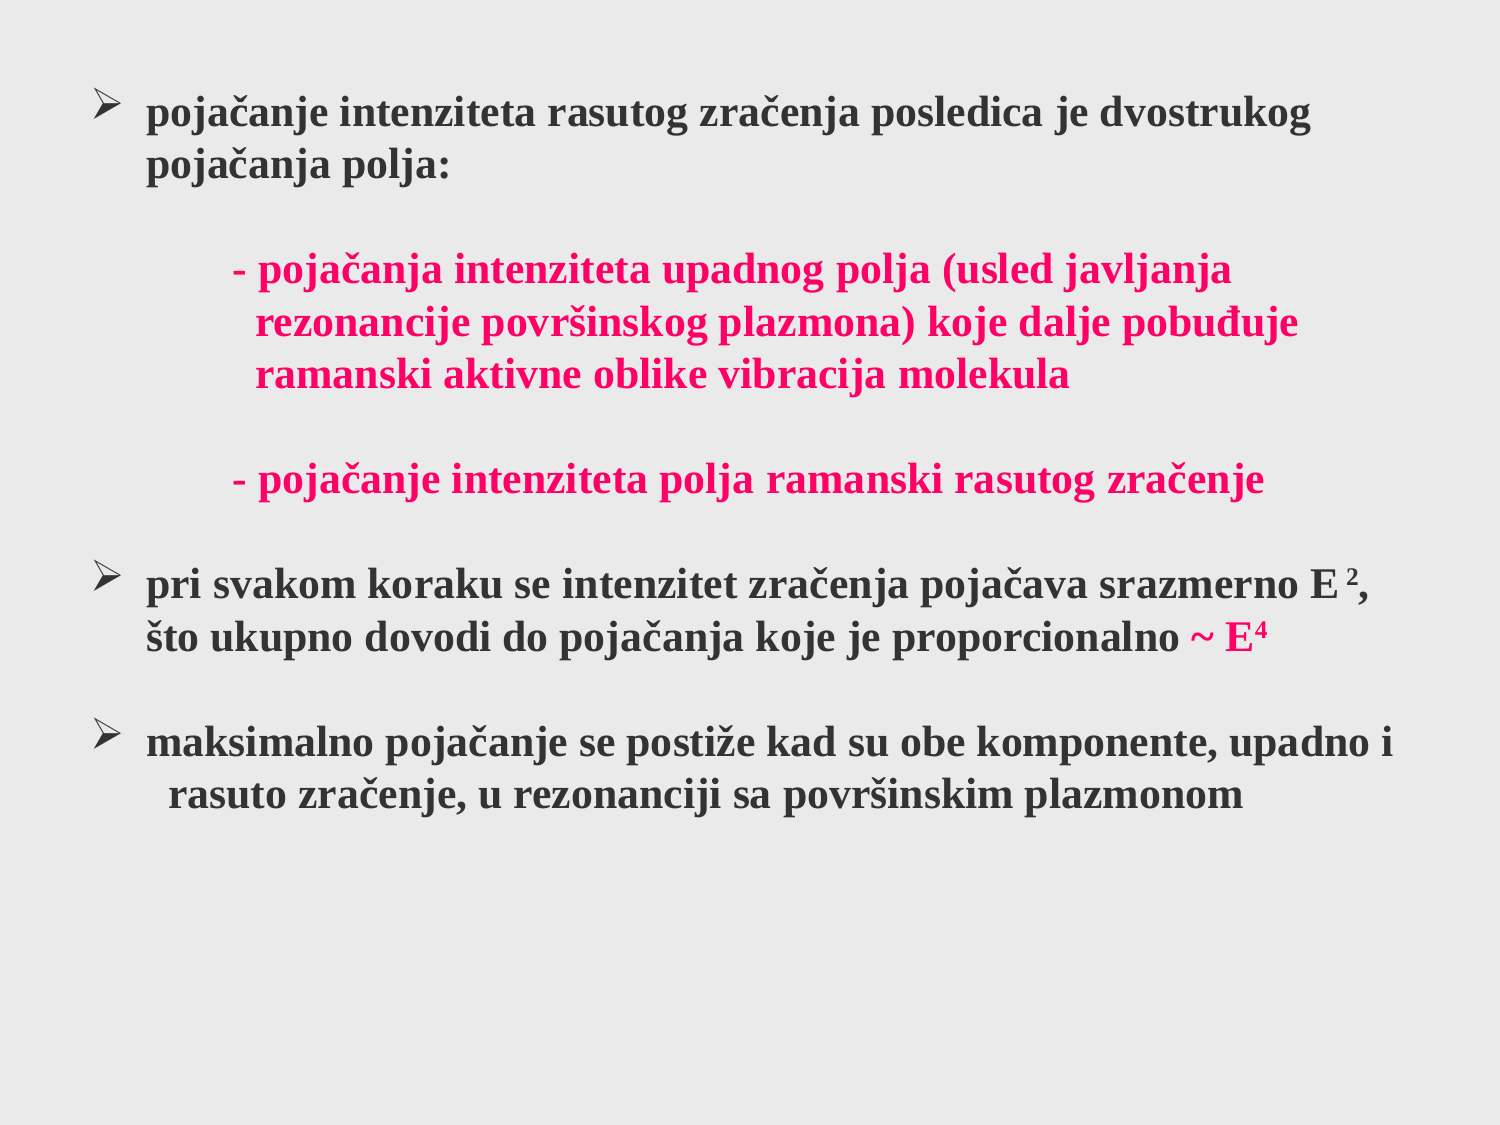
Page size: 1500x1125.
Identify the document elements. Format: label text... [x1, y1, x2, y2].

list pojačanje intenziteta rasutog zračenja posledica je dvostrukog pojačanja polja: - pojačanja intenziteta upadnog polja (usled javljanja rezonancije površinskog plazmona) koje dalje pobuđuje ramanski aktivne oblike vibracija molekula - pojačanje intenziteta polja ramanski rasutog zračenje pri svakom koraku se intenzitet zračenja pojačava srazmerno E 2, što ukupno dovodi do pojačanja koje je proporcionalno ~ E4 maksimalno pojačanje se postiže kad su obe komponente, upadno i rasuto zračenje, u rezonanciji sa površinskim plazmonom [75, 75, 1425, 1075]
